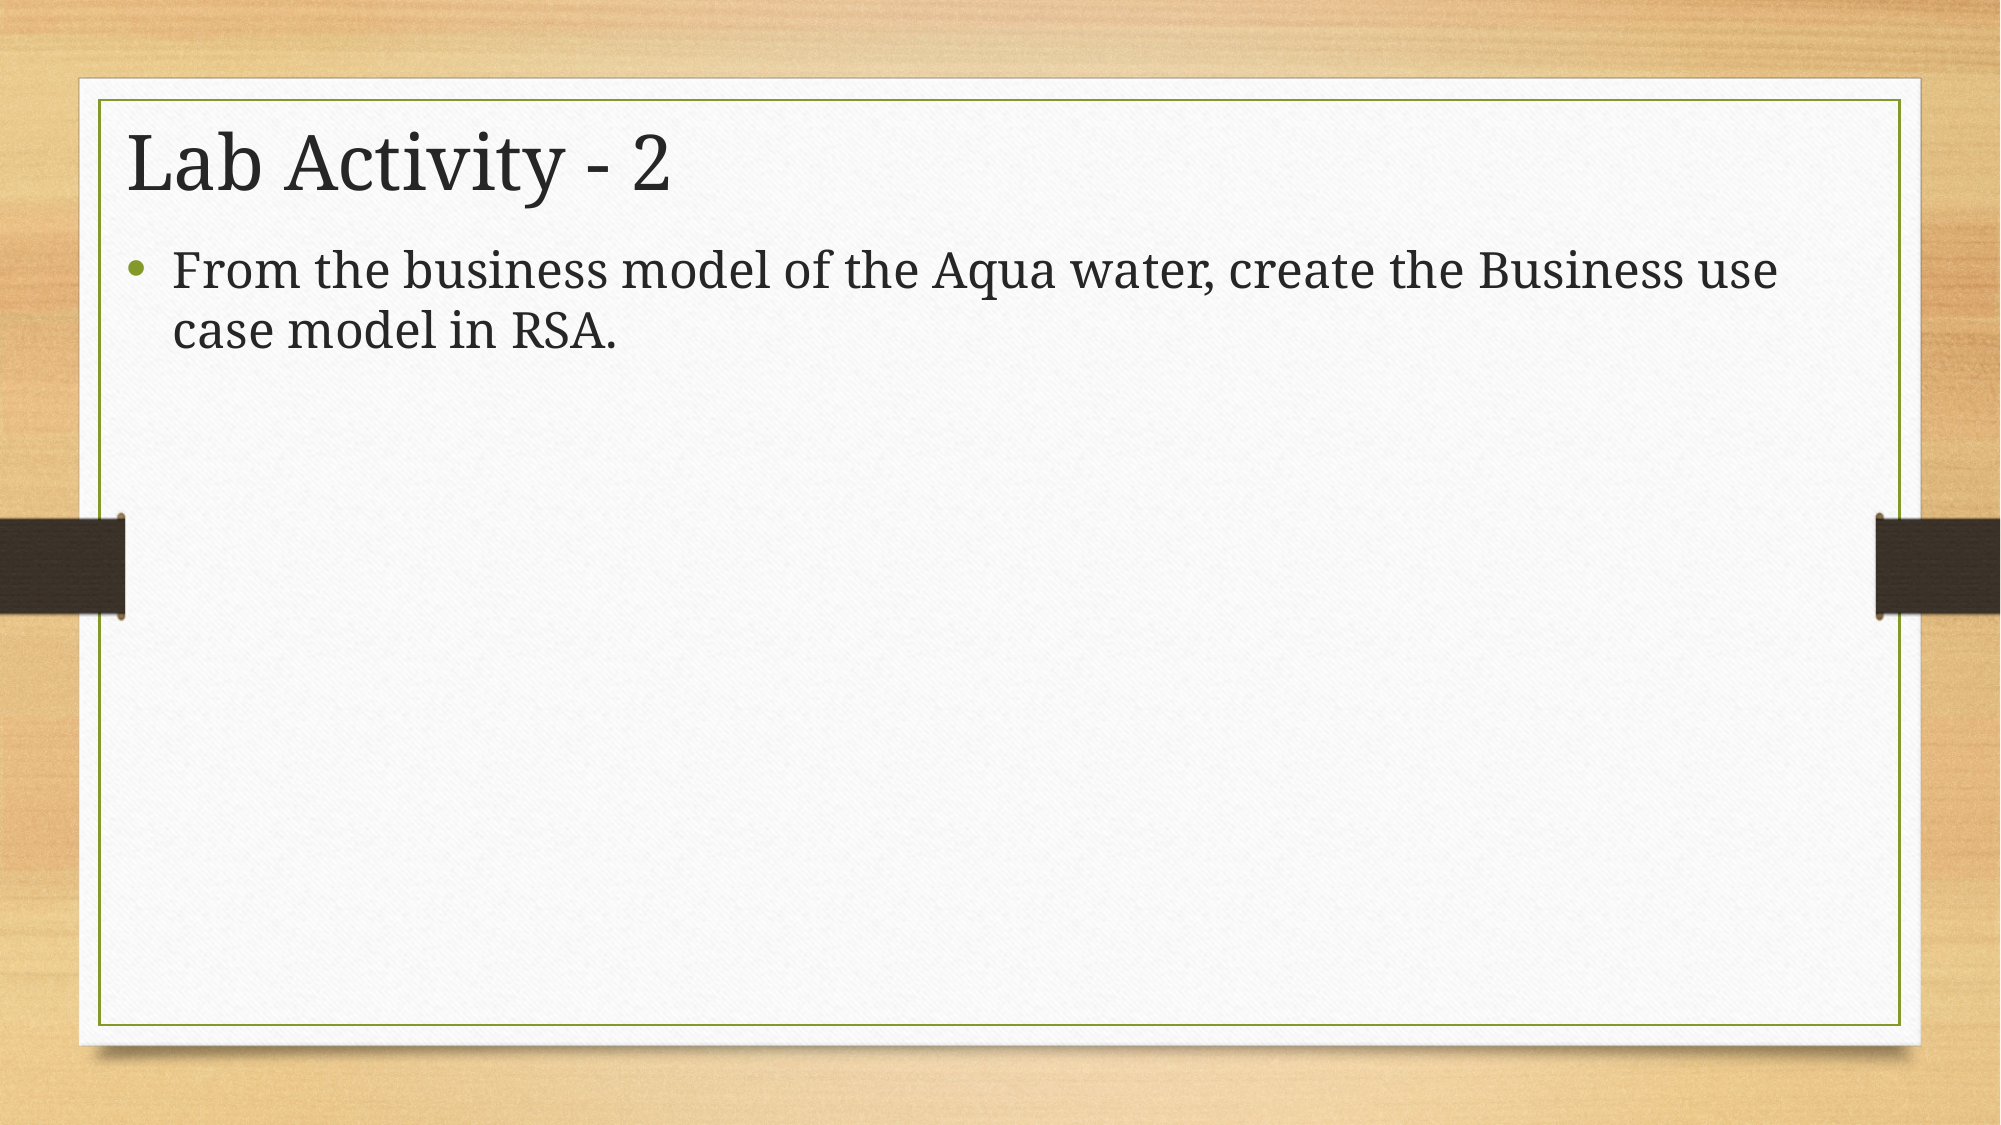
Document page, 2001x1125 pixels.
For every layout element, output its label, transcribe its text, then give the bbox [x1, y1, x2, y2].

picture [0, 0, 2001, 1125]
list From the business model of the Aqua water, create the Business use case model in RSA. [110, 230, 1878, 964]
title Lab Activity - 2 [110, 105, 1878, 214]
